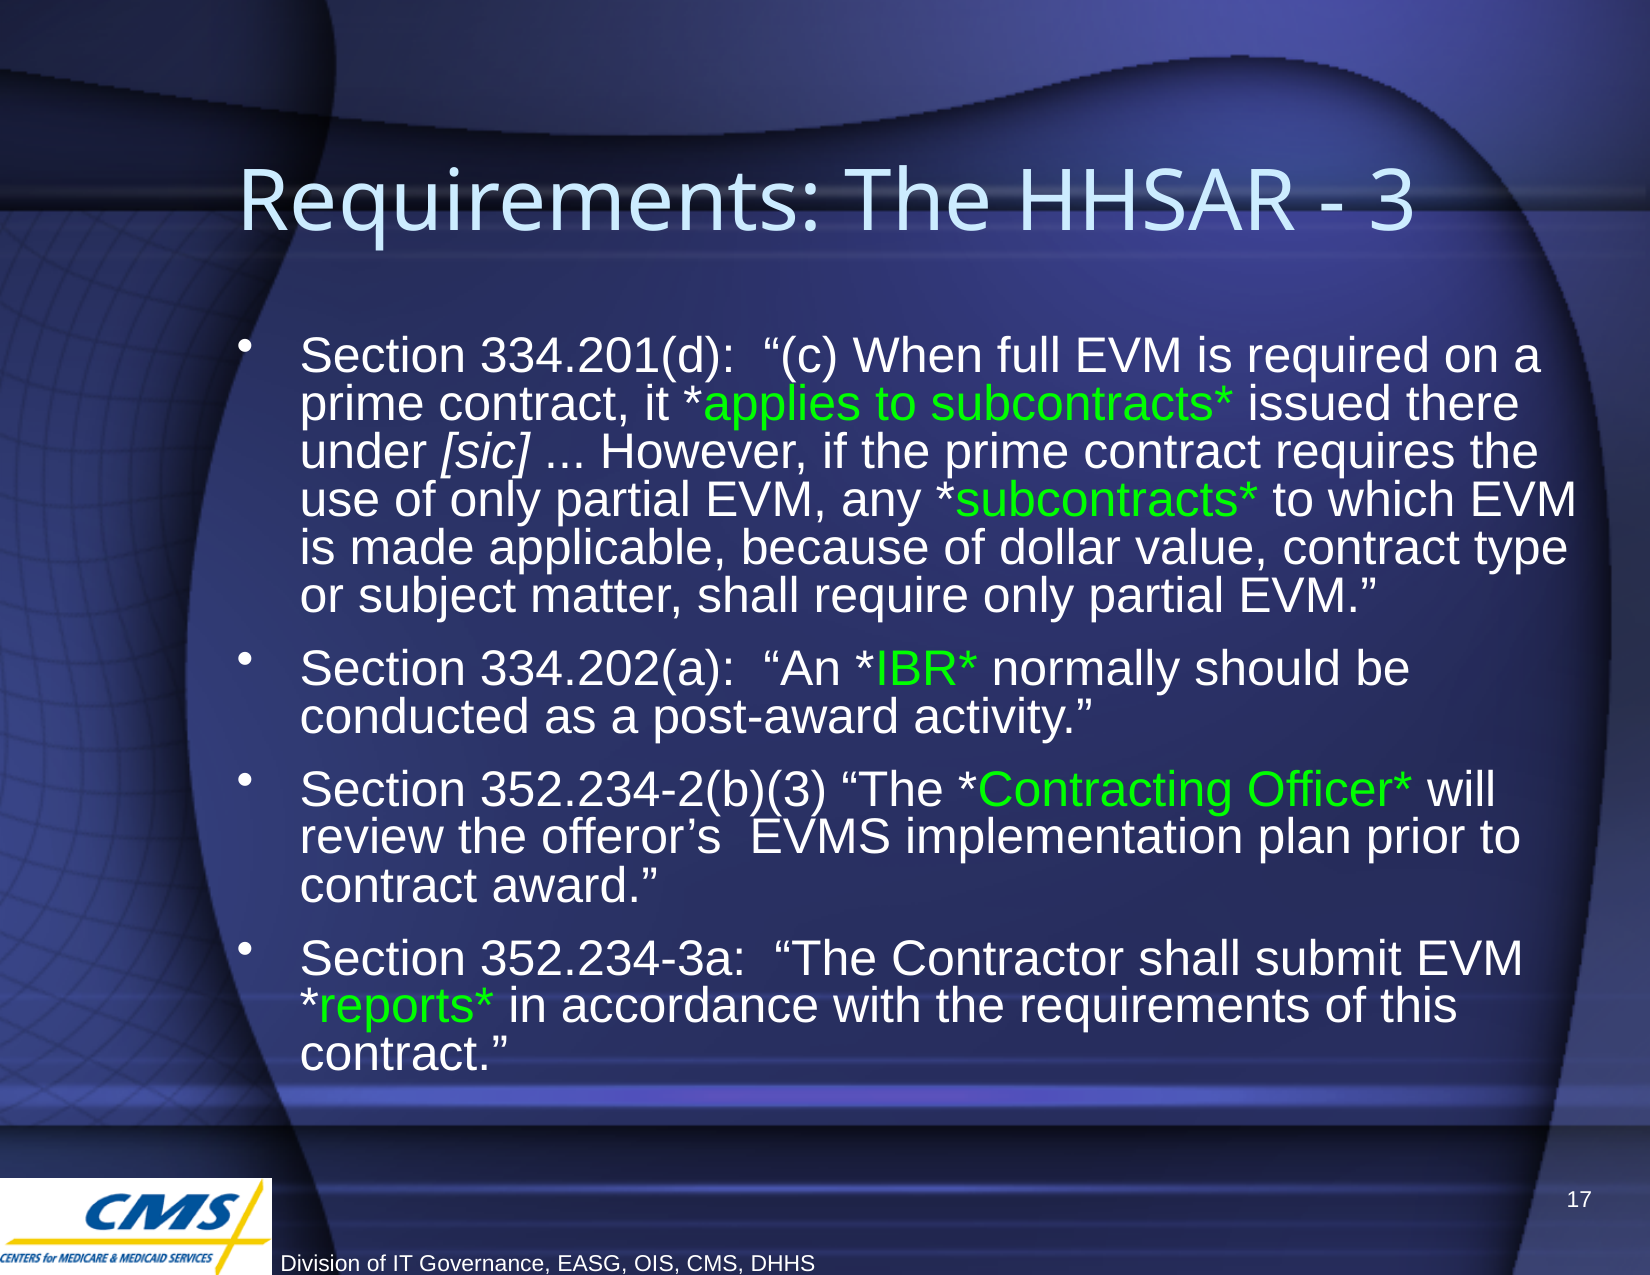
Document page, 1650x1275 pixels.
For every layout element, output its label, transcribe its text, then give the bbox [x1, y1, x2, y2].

list Section 334.201(d): “(c) When full EVM is required on a prime contract, it *applies to subcontracts* issued there under [sic] ... However, if the prime contract requires the use of only partial EVM, any *subcontracts* to which EVM is made applicable, because of dollar value, contract type or subject matter, shall require only partial EVM.” Section 334.202(a): “An *IBR* normally should be conducted as a post-award activity.” Section 352.234-2(b)(3) “The *Contracting Officer* will review the offeror’s EVMS implementation plan prior to contract award.” Section 352.234-3a: “The Contractor shall submit EVM *reports* in accordance with the requirements of this contract.” [220, 325, 1609, 1162]
picture [0, 0, 1650, 1275]
slide_number 17 [1264, 1175, 1610, 1247]
title Requirements: The HHSAR - 3 [220, 111, 1650, 282]
